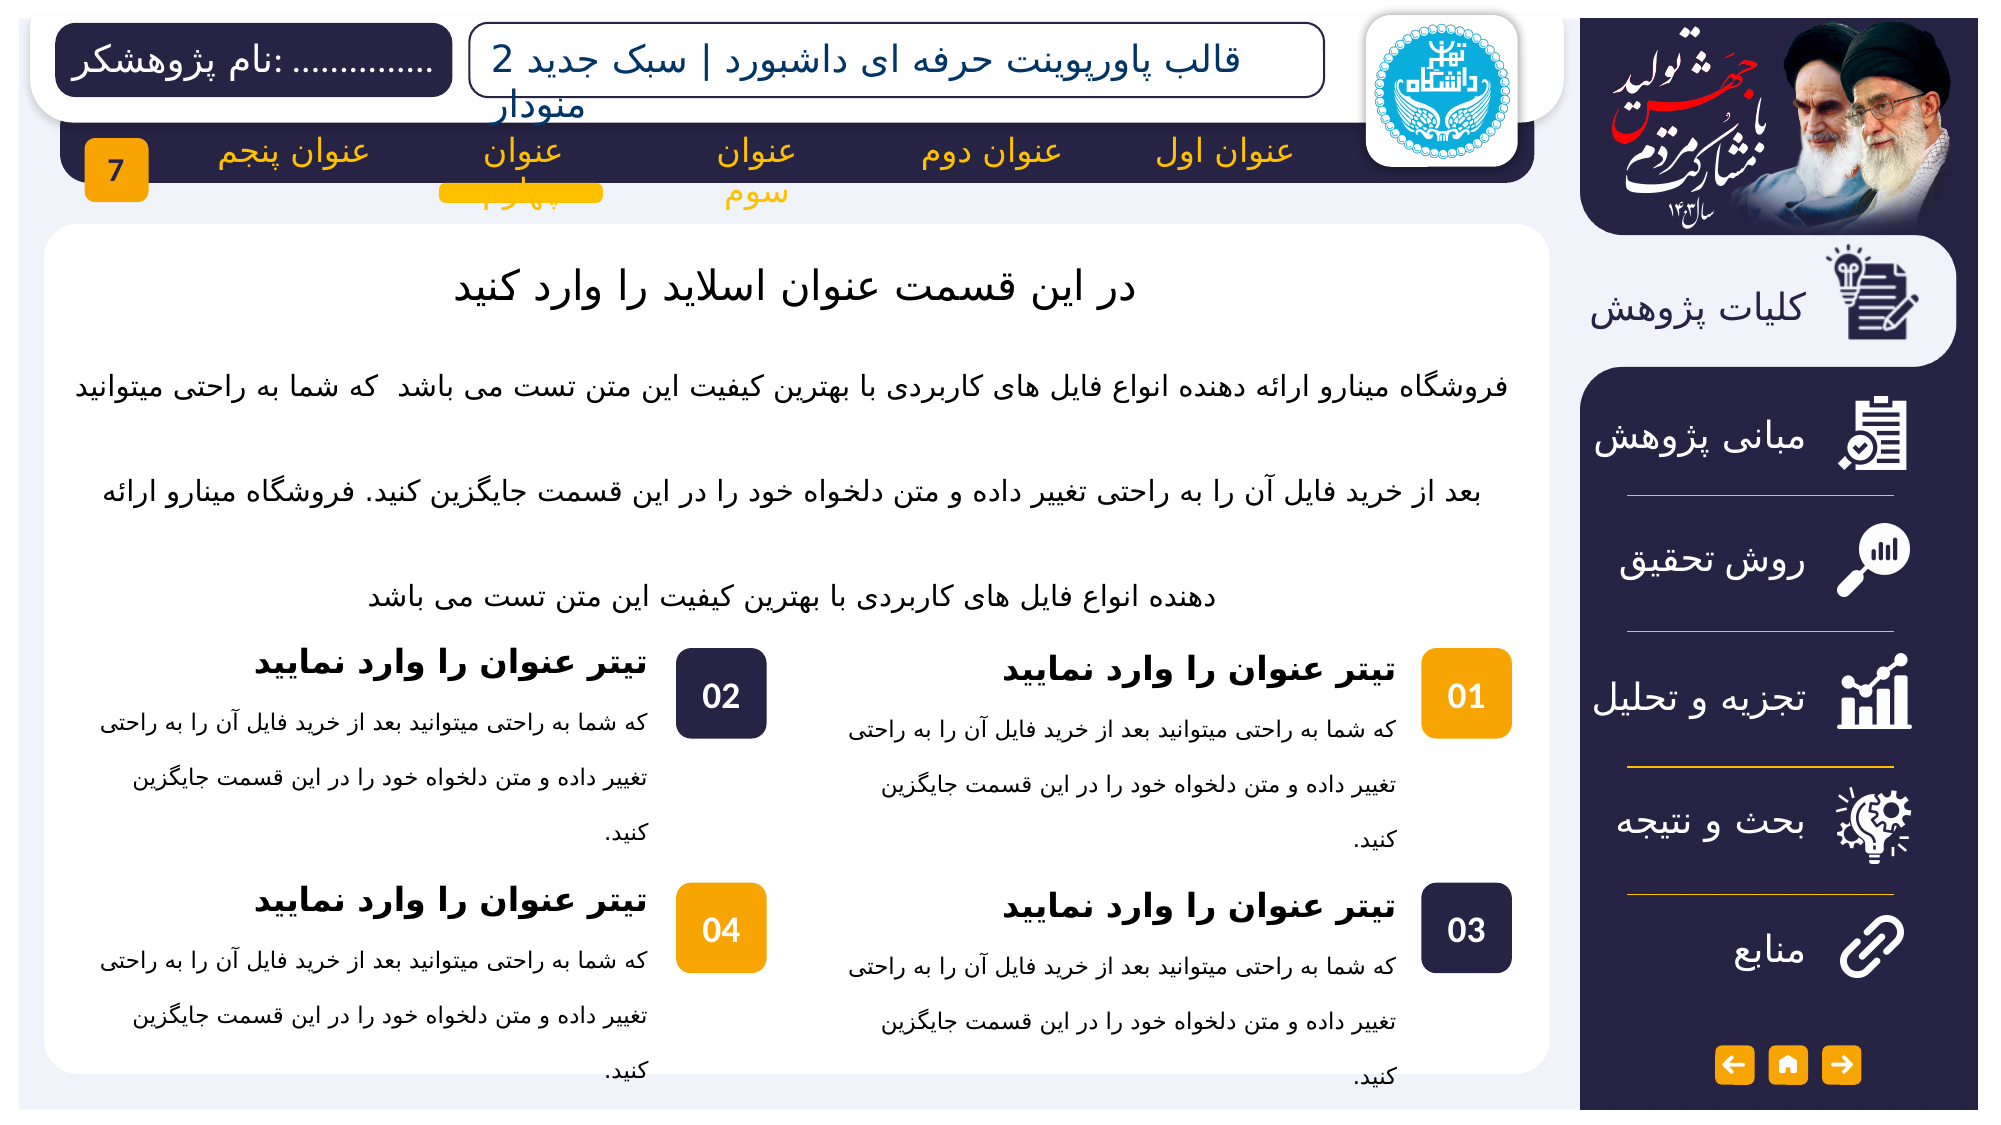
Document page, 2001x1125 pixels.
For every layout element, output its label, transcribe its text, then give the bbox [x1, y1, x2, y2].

text_box [43, 222, 1551, 1076]
text_box در این قسمت عنوان اسلاید را وارد کنید [44, 251, 1547, 317]
picture [1580, 5, 1978, 1110]
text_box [1715, 1045, 1862, 1085]
text_box تجزیه و تحلیل [1551, 665, 1822, 725]
text_box عنوان پنجم [193, 122, 395, 177]
text_box نام پژوهشکر: ............... [57, 27, 454, 87]
text_box روش تحقیق [1602, 527, 1821, 587]
text_box مبانی پژوهش [1551, 403, 1821, 464]
text_box [1364, 13, 1519, 168]
text_box عنوان سوم [664, 132, 850, 217]
text_box تیتر عنوان را وارد نمایید که شما به راحتی میتوانید بعد از خرید فایل آن را به راحتی تغییر داده و متن دلخواه خود را در این قسمت جایگزین کنید. [830, 620, 1412, 837]
text_box تیتر عنوان را وارد نمایید که شما به راحتی میتوانید بعد از خرید فایل آن را به راحتی تغییر داده و متن دلخواه خود را در این قسمت جایگزین کنید. [82, 830, 664, 1091]
text_box تیتر عنوان را وارد نمایید که شما به راحتی میتوانید بعد از خرید فایل آن را به راحتی تغییر داده و متن دلخواه خود را در این قسمت جایگزین کنید. [830, 837, 1412, 1097]
text_box کلیات پژوهش [1551, 275, 1822, 336]
text_box بحث و نتیجه [1594, 788, 1822, 849]
text_box تیتر عنوان را وارد نمایید که شما به راحتی میتوانید بعد از خرید فایل آن را به راحتی تغییر داده و متن دلخواه خود را در این قسمت جایگزین کنید. [82, 620, 664, 830]
picture [1373, 22, 1511, 160]
text_box 01 [1420, 646, 1513, 740]
text_box 7 [81, 140, 151, 196]
text_box قالب پاورپوینت حرفه ای داشبورد | سبک جدید 2 منودار [475, 27, 1335, 132]
text_box 03 [1420, 881, 1513, 975]
text_box 02 [674, 646, 768, 740]
text_box عنوان چهارم [423, 122, 624, 217]
text_box 04 [674, 881, 768, 975]
text_box منابع [1674, 917, 1821, 977]
text_box فروشگاه مینارو ارائه دهنده انواع فایل های کاربردی با بهترین کیفیت این متن تست می باشد که شما به راحتی میتوانید بعد از خرید فایل آن را به راحتی تغییر داده و متن دلخواه خود را در این قسمت جایگزین کنید. فروشگاه مینارو ارائه دهنده انواع فایل های کاربردی با بهترین کیفیت این متن تست می باشد [57, 290, 1528, 620]
text_box عنوان اول [1132, 132, 1318, 177]
text_box عنوان دوم [899, 132, 1085, 177]
